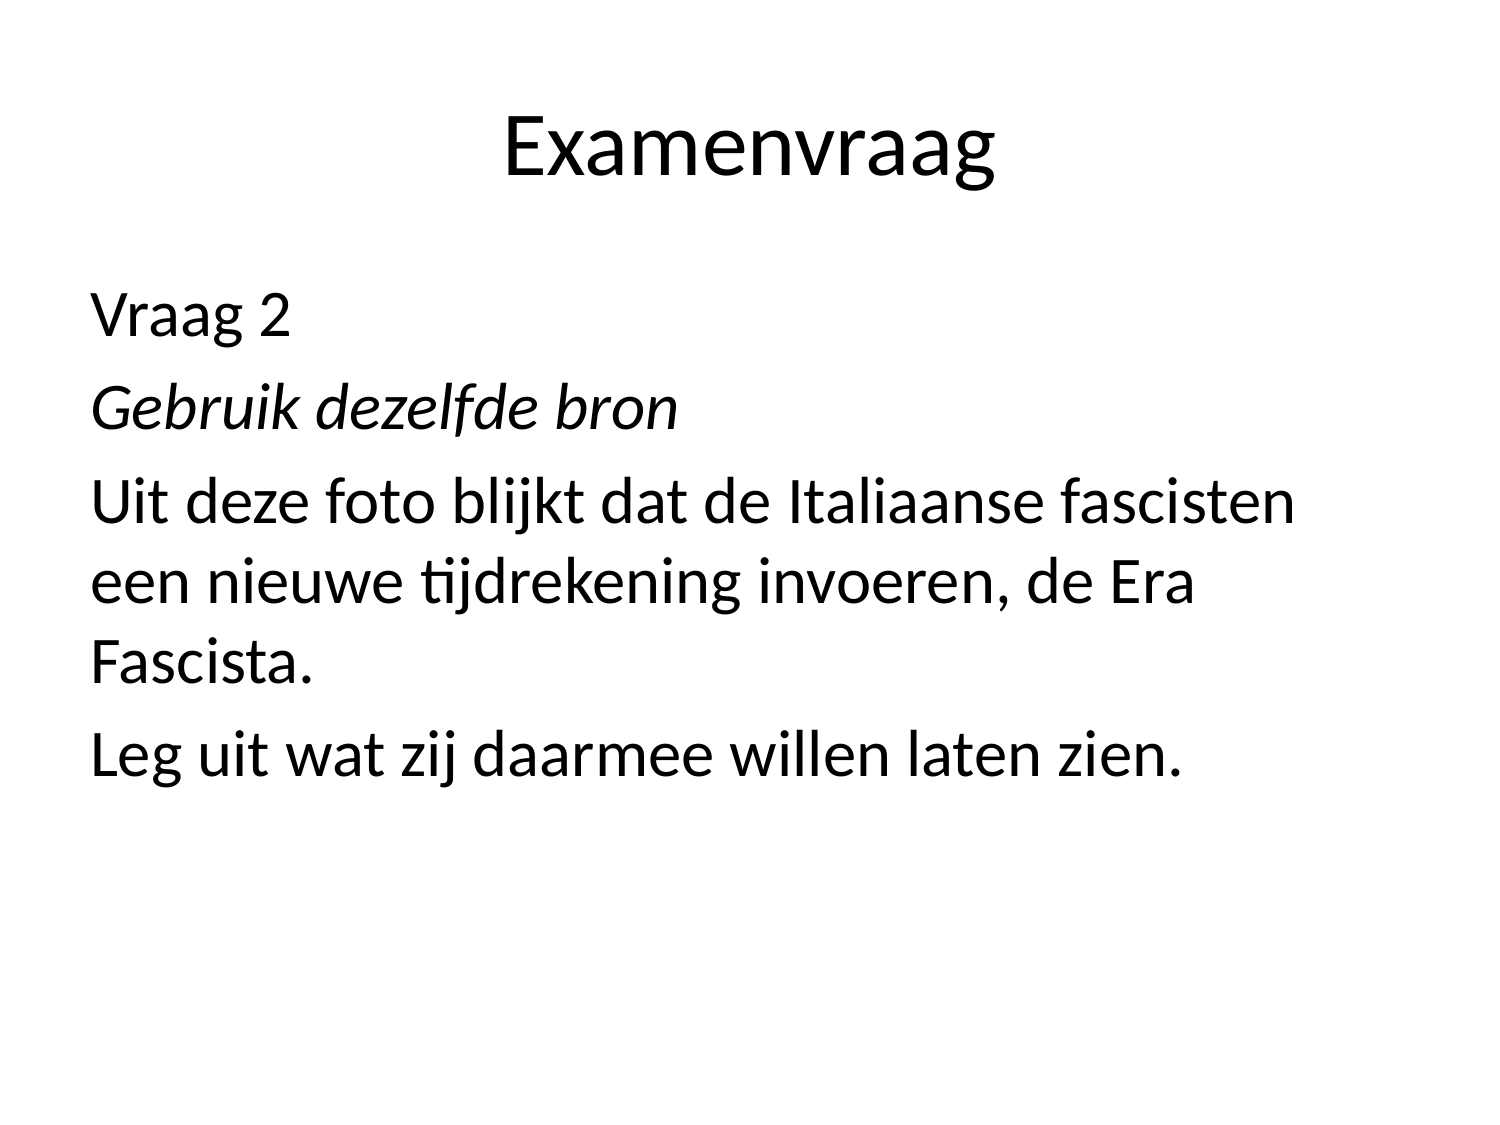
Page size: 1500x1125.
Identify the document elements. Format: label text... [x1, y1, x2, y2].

title Examenvraag [75, 45, 1425, 233]
list Vraag 2 Gebruik dezelfde bron Uit deze foto blijkt dat de Italiaanse fascisten een nieuwe tijdrekening invoeren, de Era Fascista. Leg uit wat zij daarmee willen laten zien. [75, 262, 1425, 1005]
